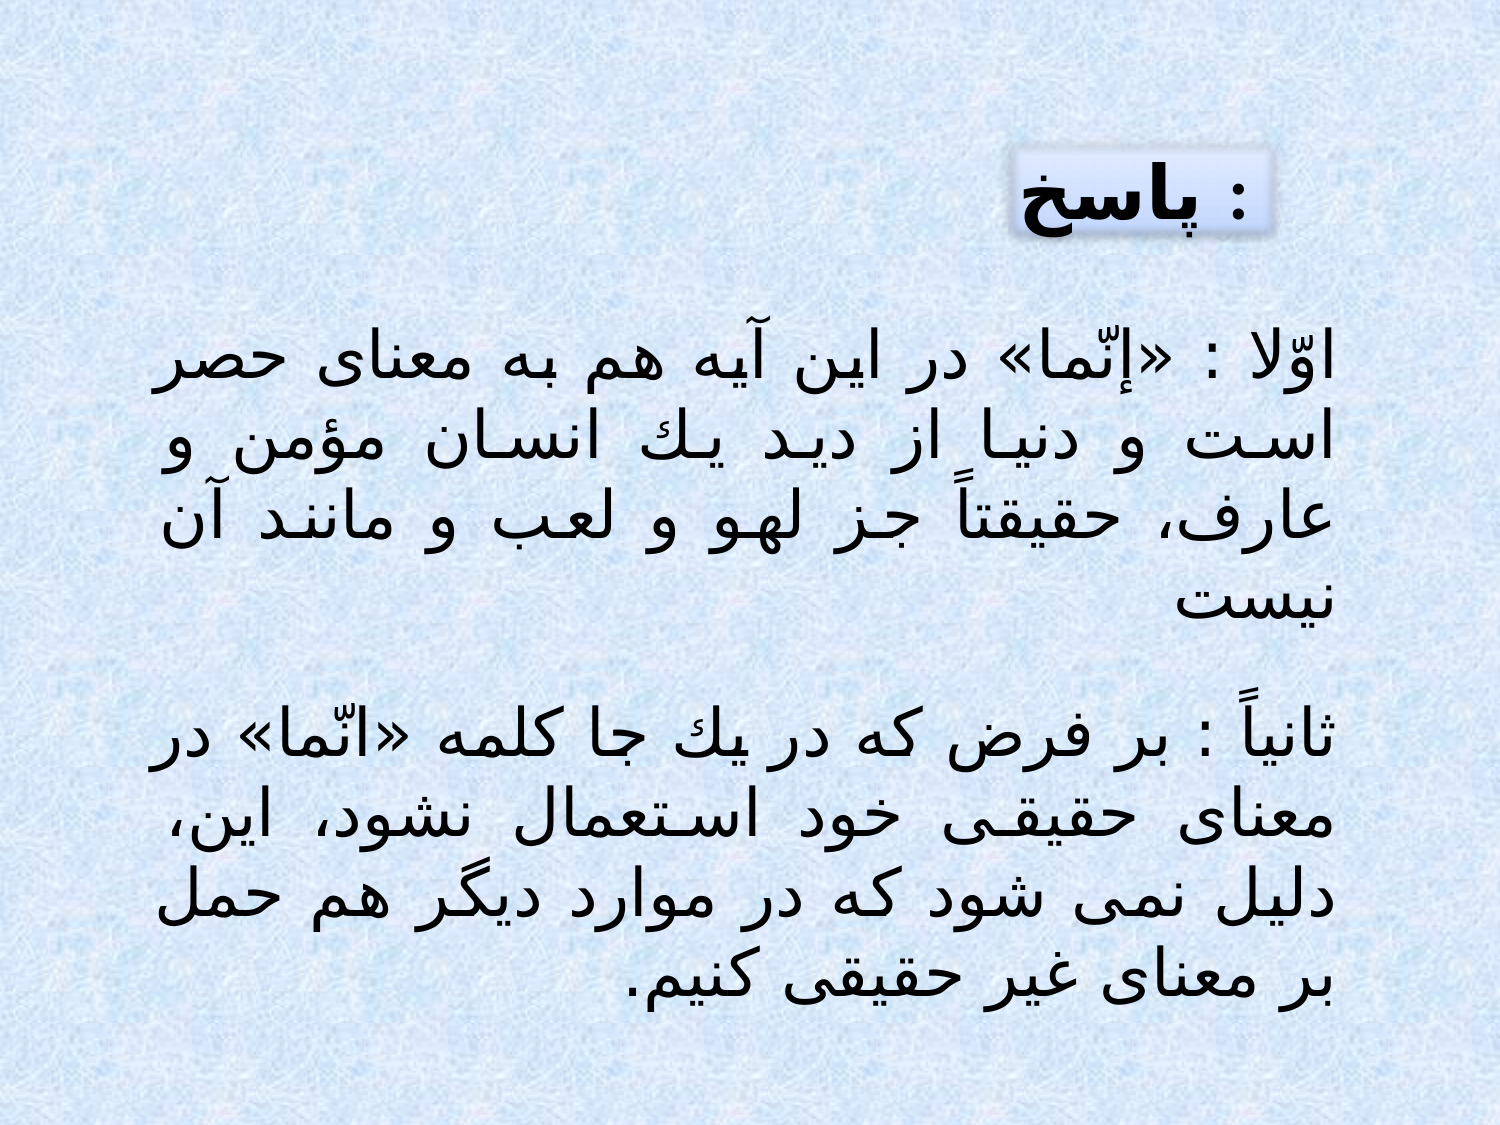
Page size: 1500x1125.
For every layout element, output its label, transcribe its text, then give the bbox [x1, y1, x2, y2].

text_box ثانياً : بر فرض كه در يك جا كلمه «انّما» در معناى حقيقى خود استعمال نشود، اين، دليل نمى شود كه در موارد ديگر هم حمل بر معناى غير حقيقى كنيم. [135, 682, 1353, 1018]
text_box پاسخ : [1019, 153, 1267, 226]
picture [0, 0, 1500, 1125]
text_box اوّلا : «إنّما» در اين آيه هم به معناى حصر است و دنيا از ديد يك انسان مؤمن و عارف، حقيقتاً جز لهو و لعب و مانند آن نيست [135, 304, 1353, 640]
